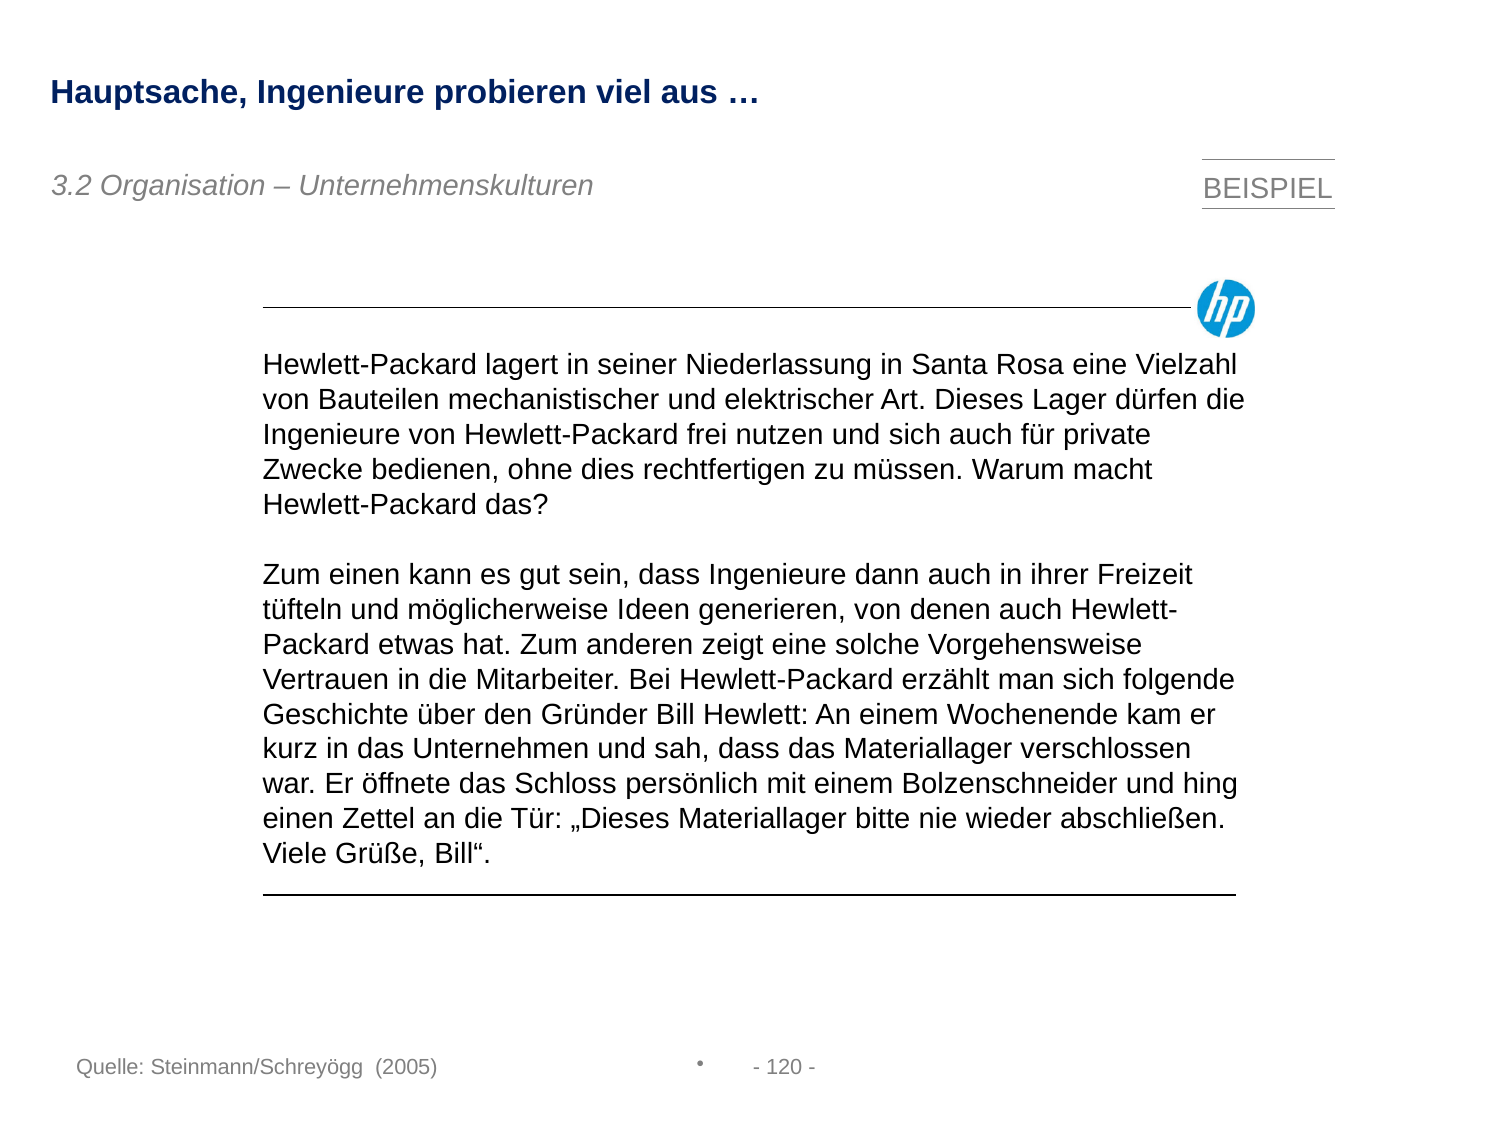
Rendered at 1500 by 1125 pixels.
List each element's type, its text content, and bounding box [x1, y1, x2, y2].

picture [1233, 317, 1255, 338]
slide_number - 120 - [599, 1045, 913, 1093]
text_box Hauptsache, Ingenieure probieren viel aus … [35, 63, 1433, 118]
text_box BEISPIEL [1188, 161, 1349, 212]
picture [1191, 277, 1255, 338]
text_box Quelle: Steinmann/Schreyögg (2005) [61, 1045, 454, 1087]
text_box Hewlett-Packard lagert in seiner Niederlassung in Santa Rosa eine Vielzahl von Bauteilen mechanistischer und elektrischer Art. Dieses Lager dürfen die Ingenieure von Hewlett-Packard frei nutzen und sich auch für private Zwecke bedienen, ohne dies rechtfertigen zu müssen. Warum macht Hewlett-Packard das? Zum einen kann es gut sein, dass Ingenieure dann auch in ihrer Freizeit tüfteln und möglicherweise Ideen generieren, von denen auch Hewlett-Packard etwas hat. Zum anderen zeigt eine solche Vorgehensweise Vertrauen in die Mitarbeiter. Bei Hewlett-Packard erzählt man sich folgende Geschichte über den Gründer Bill Hewlett: An einem Wochenende kam er kurz in das Unternehmen und sah, dass das Materiallager verschlossen war. Er öffnete das Schloss persönlich mit einem Bolzenschneider und hing einen Zettel an die Tür: „Dieses Materiallager bitte nie wieder abschließen. Viele Grüße, Bill“. [247, 337, 1268, 878]
text_box 3.2 Organisation – Unternehmenskulturen [36, 159, 610, 209]
